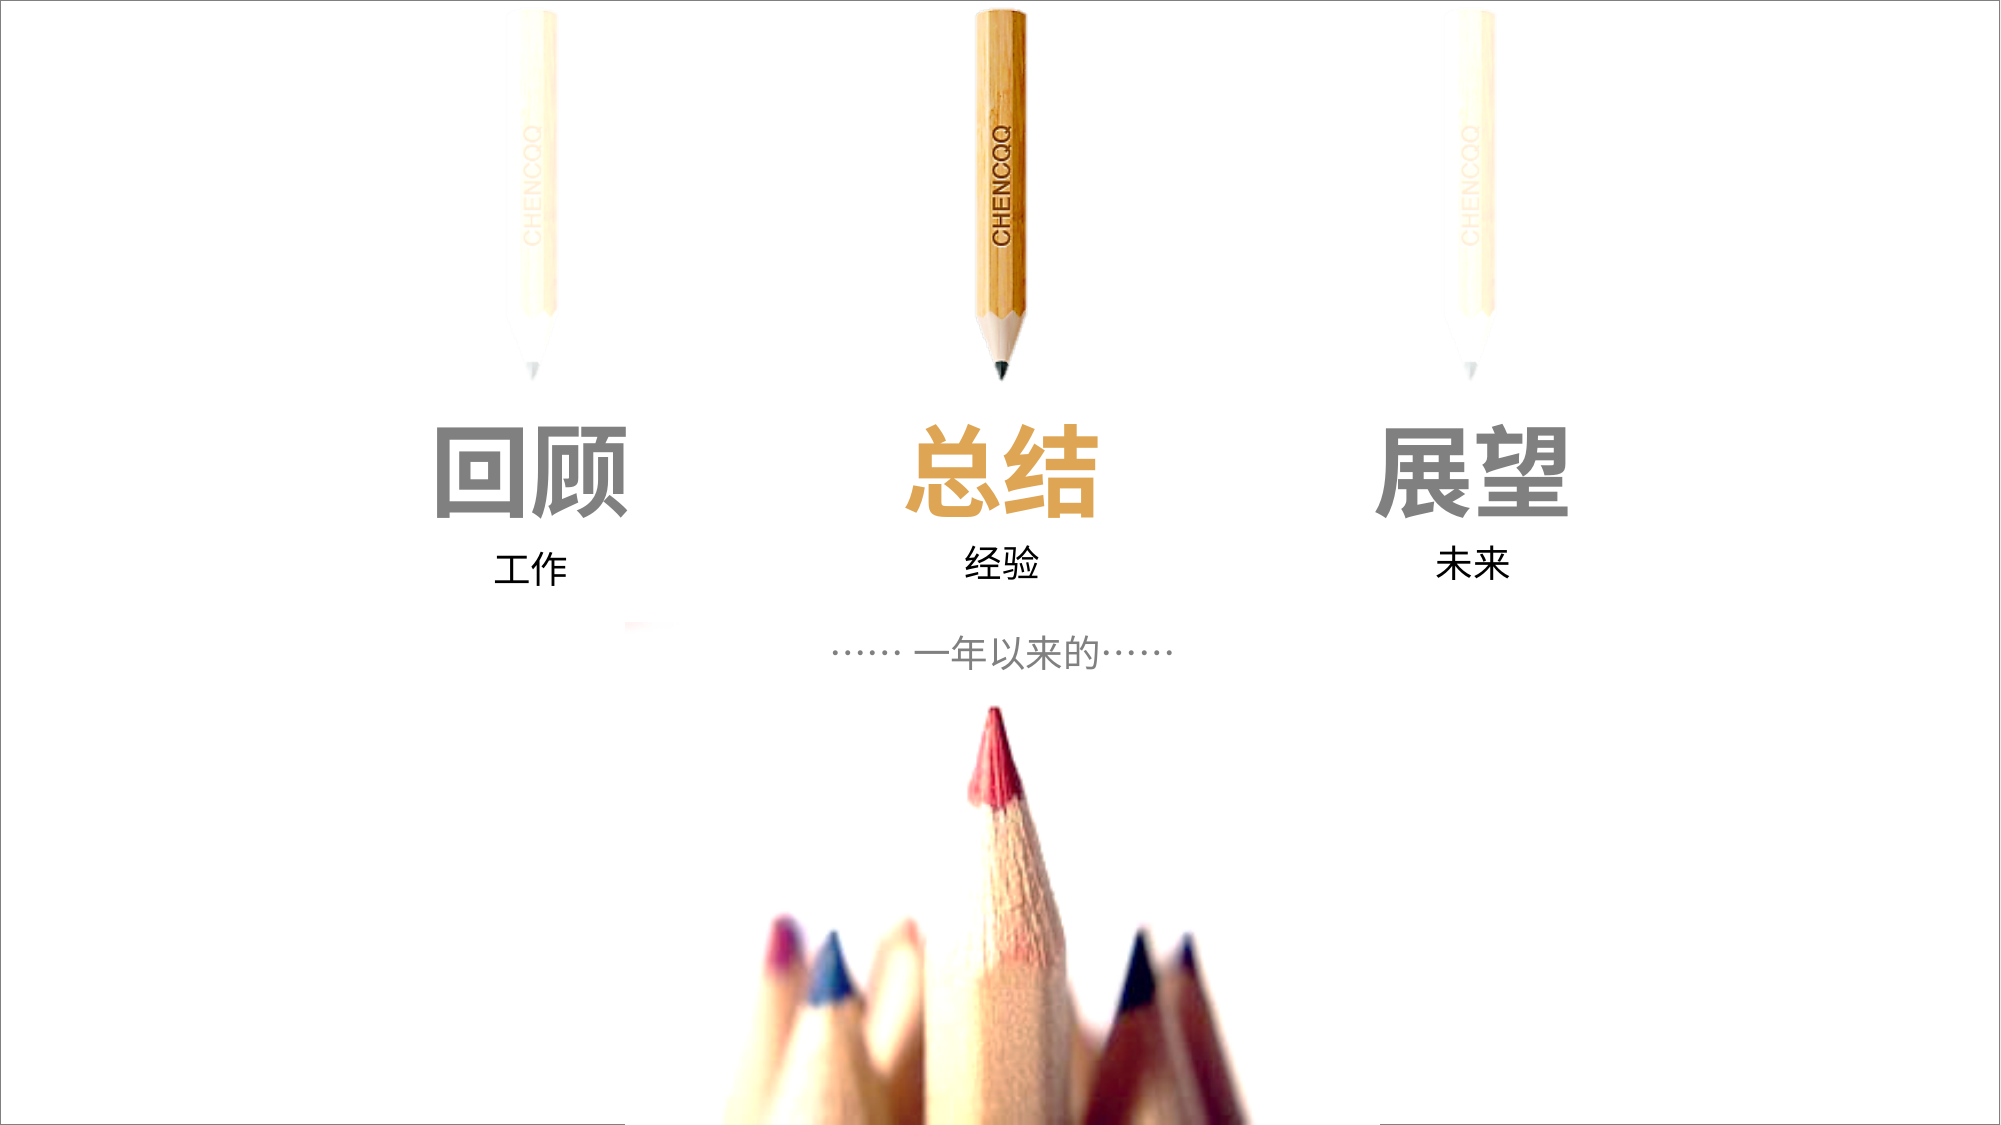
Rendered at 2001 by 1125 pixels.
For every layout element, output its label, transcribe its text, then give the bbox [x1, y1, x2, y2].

text_box 展望 [1358, 402, 1589, 538]
text_box 工作 [478, 538, 584, 599]
text_box 经验 [949, 532, 1055, 592]
picture [1424, 1, 1514, 388]
picture [955, 1, 1045, 388]
text_box 总结 [887, 402, 1117, 538]
text_box 未来 [1420, 532, 1526, 592]
picture [625, 622, 1380, 1125]
picture [486, 1, 576, 388]
text_box 回顾 [415, 402, 646, 538]
